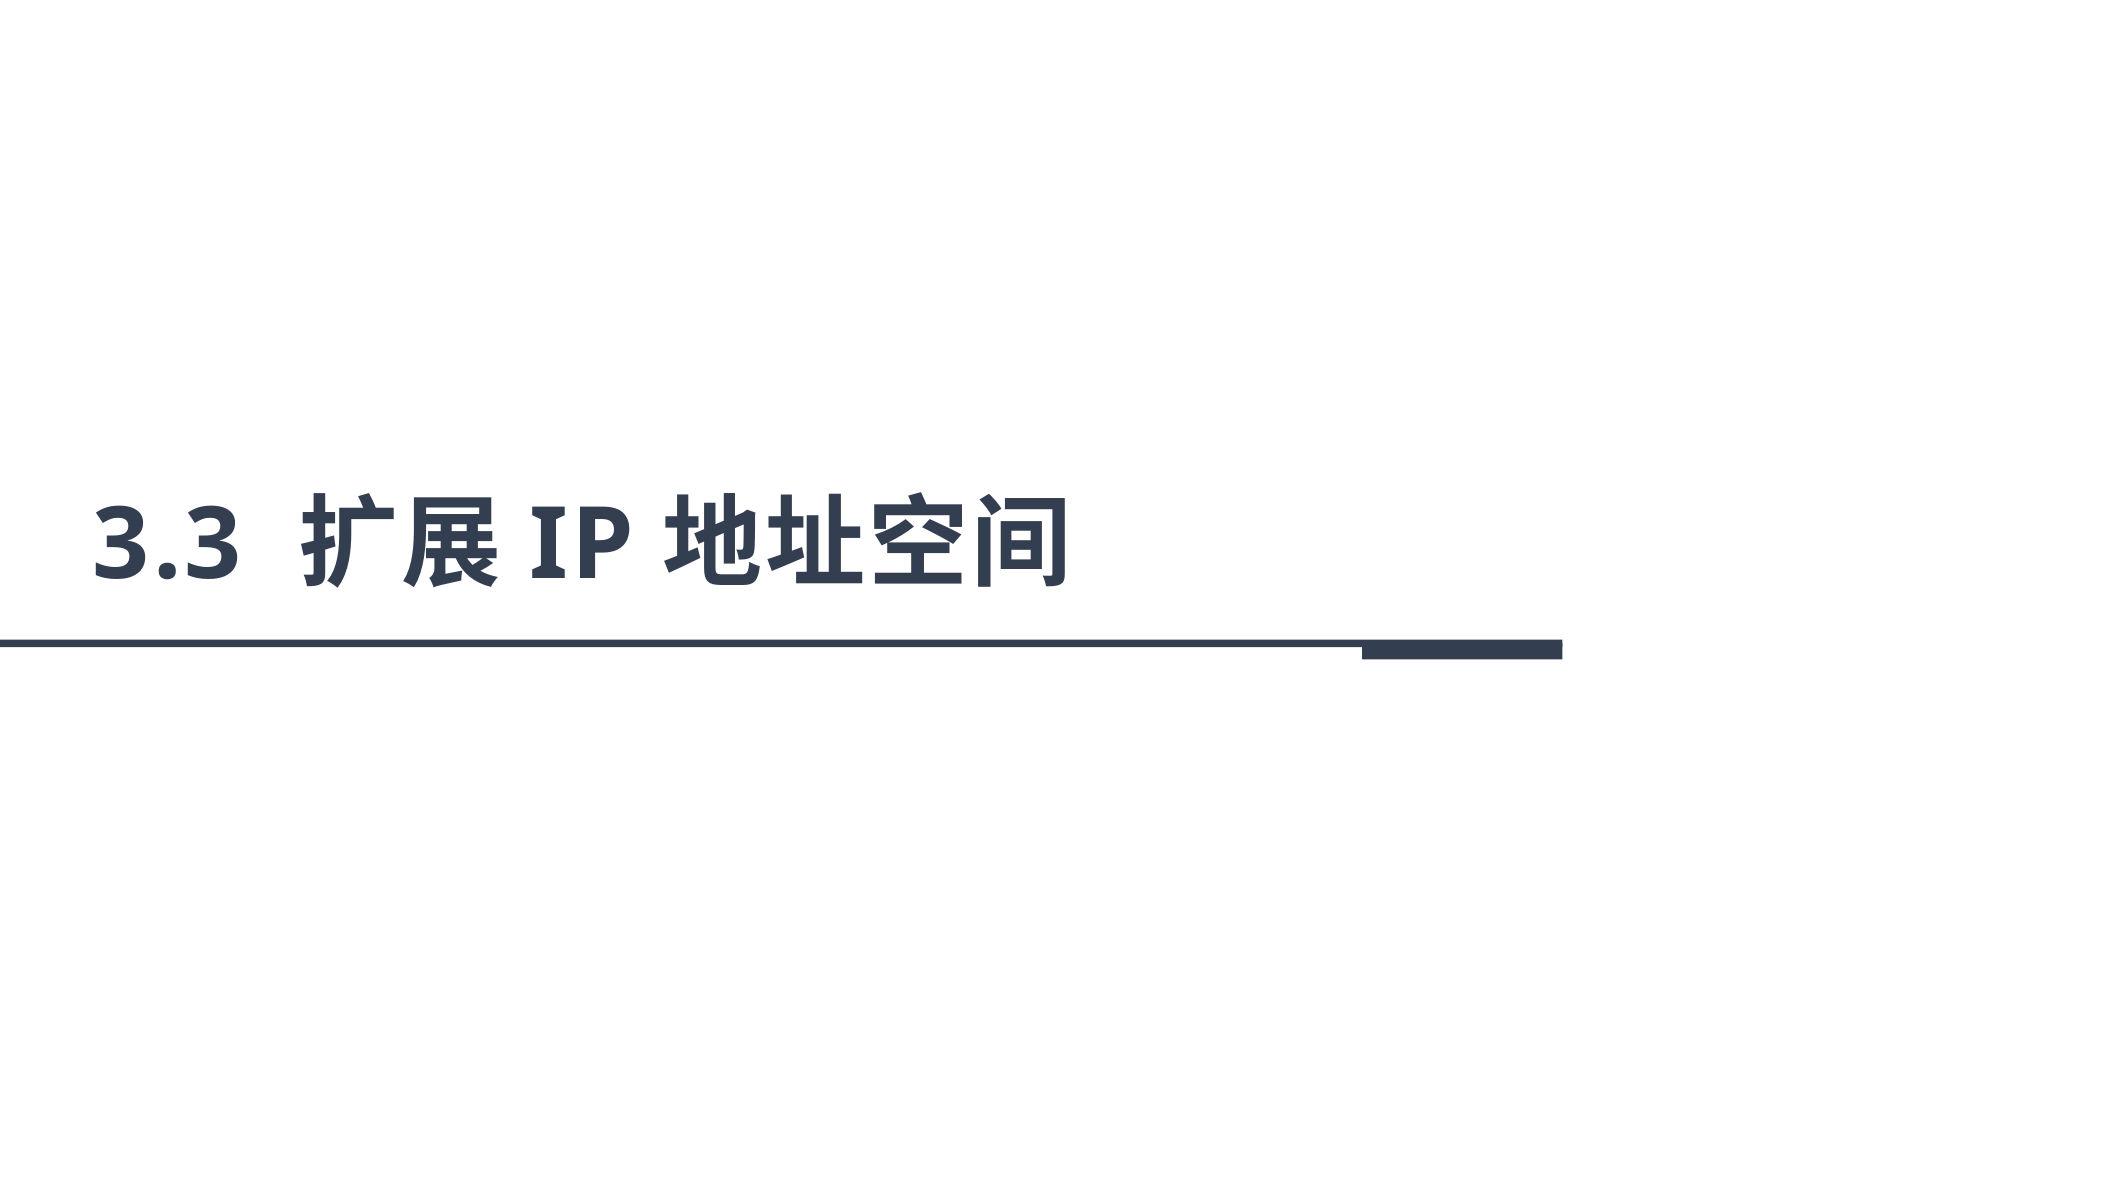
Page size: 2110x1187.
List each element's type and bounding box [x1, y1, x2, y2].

text_box [0, 639, 1563, 660]
